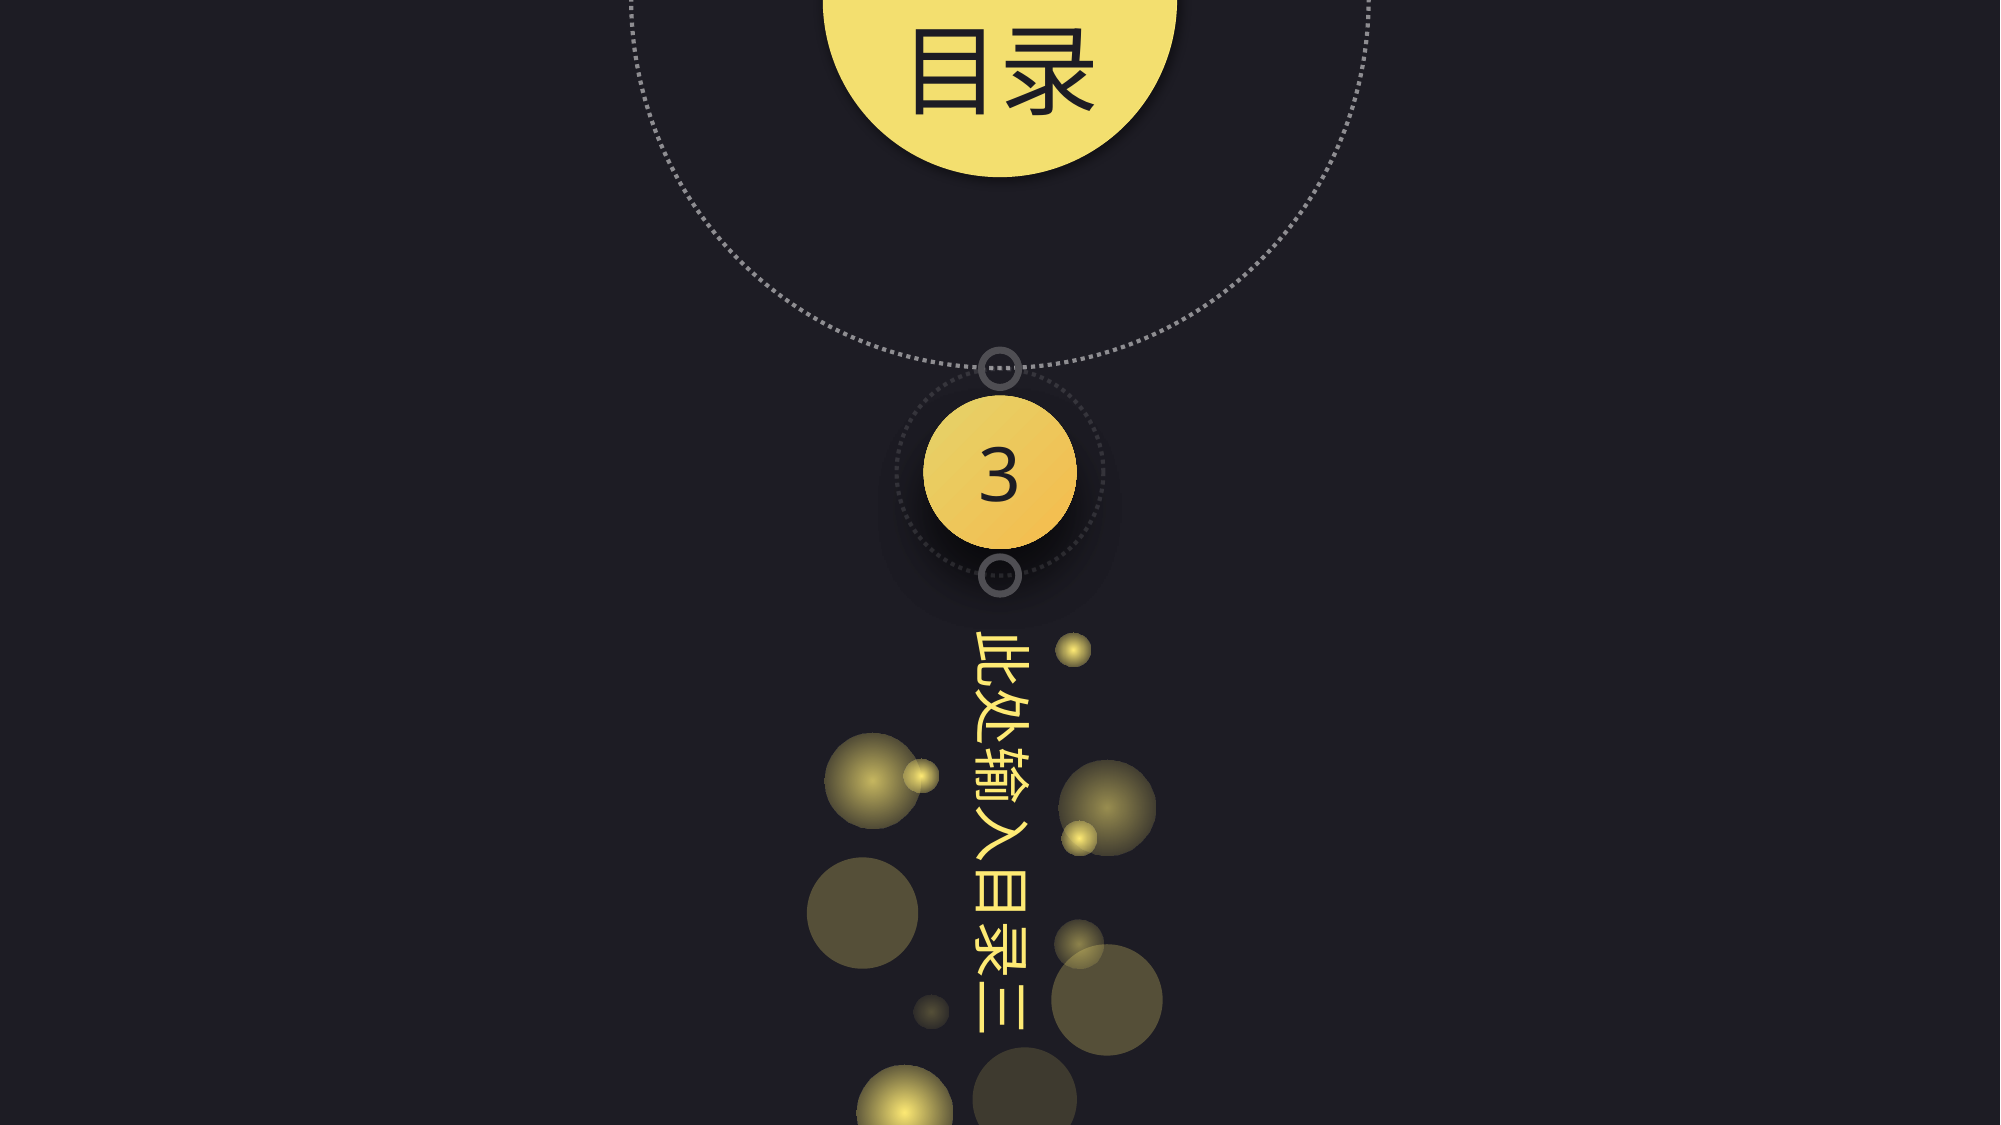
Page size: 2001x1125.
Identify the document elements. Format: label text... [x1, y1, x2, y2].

text_box [855, 1063, 954, 1125]
text_box [1053, 918, 1105, 964]
text_box [805, 856, 920, 970]
text_box [1060, 830, 1089, 857]
text_box [971, 1046, 1078, 1125]
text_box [896, 347, 1104, 598]
text_box [1050, 943, 1164, 1057]
text_box [823, 731, 920, 830]
text_box [912, 993, 950, 1030]
text_box [1054, 631, 1092, 668]
text_box [1057, 758, 1157, 857]
text_box [902, 757, 940, 794]
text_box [631, 0, 1369, 369]
text_box 此处输入目录三 [945, 614, 1046, 1117]
